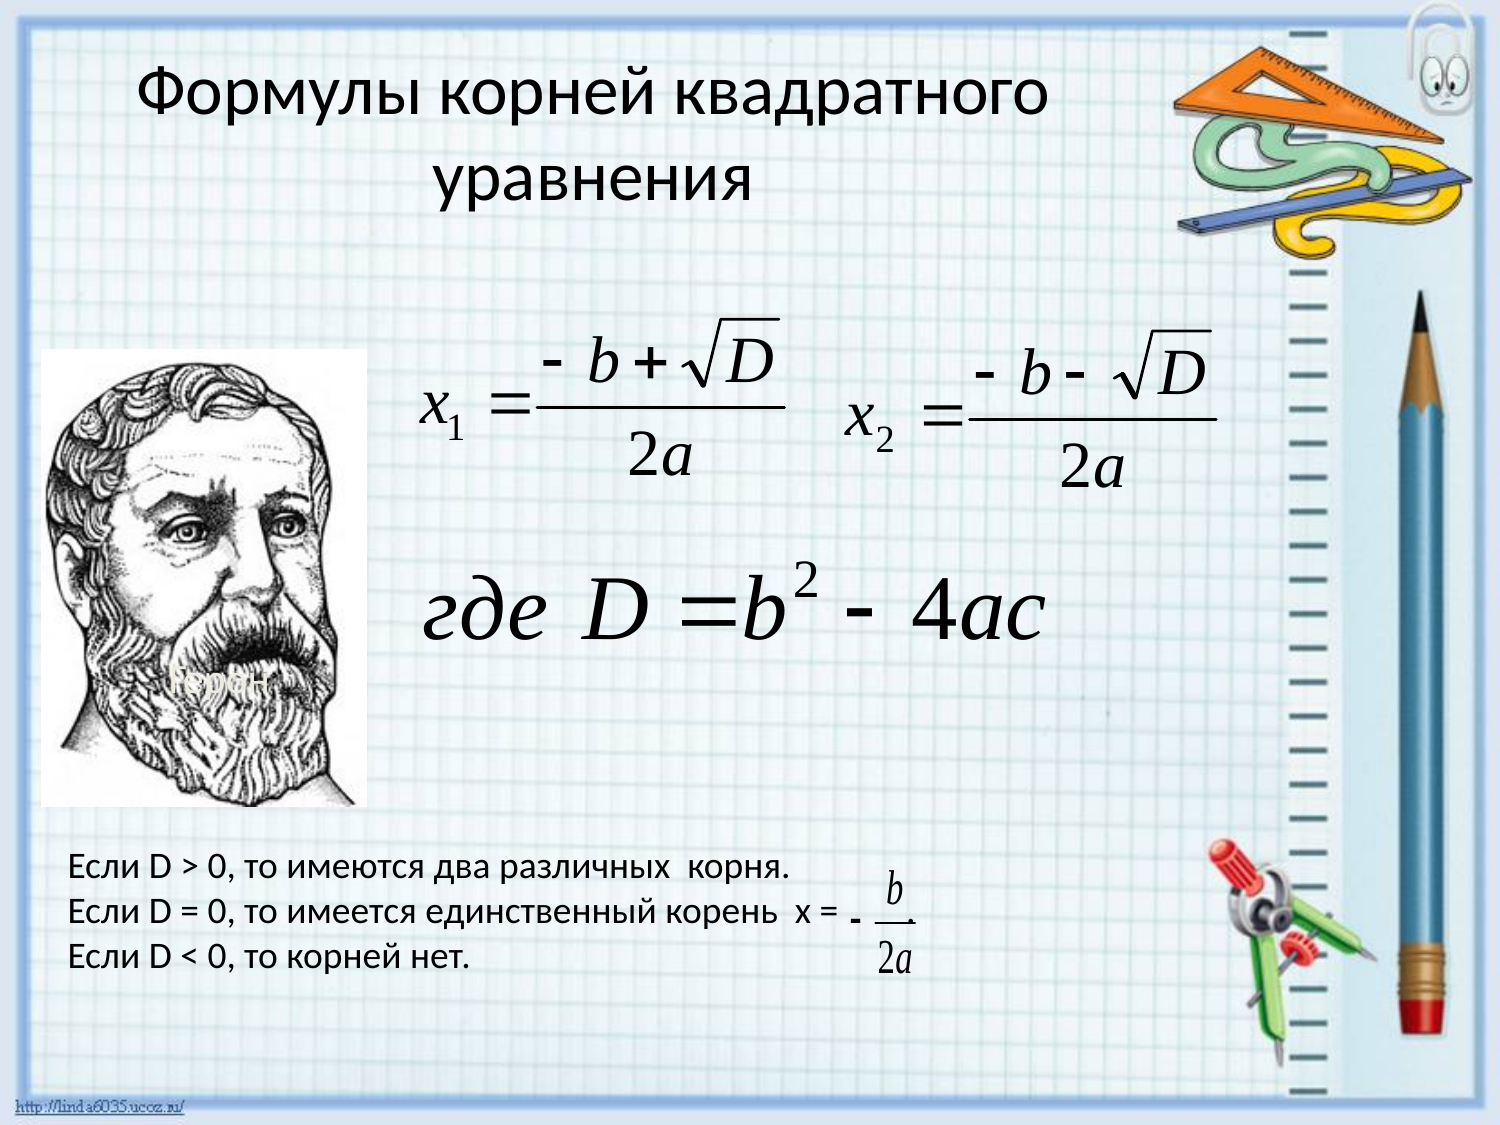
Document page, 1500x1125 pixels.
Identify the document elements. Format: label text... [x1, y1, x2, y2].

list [40, 349, 367, 808]
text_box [844, 857, 923, 985]
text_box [407, 302, 800, 491]
text_box Если D > 0, то имеются два различных корня. Если D = 0, то имеется единственный корень x = . Если D < 0, то корней нет. [53, 834, 1176, 984]
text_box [832, 314, 1231, 503]
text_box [407, 538, 1064, 663]
title Формулы корней квадратного уравнения [35, 35, 1152, 223]
picture [0, 0, 1500, 1125]
